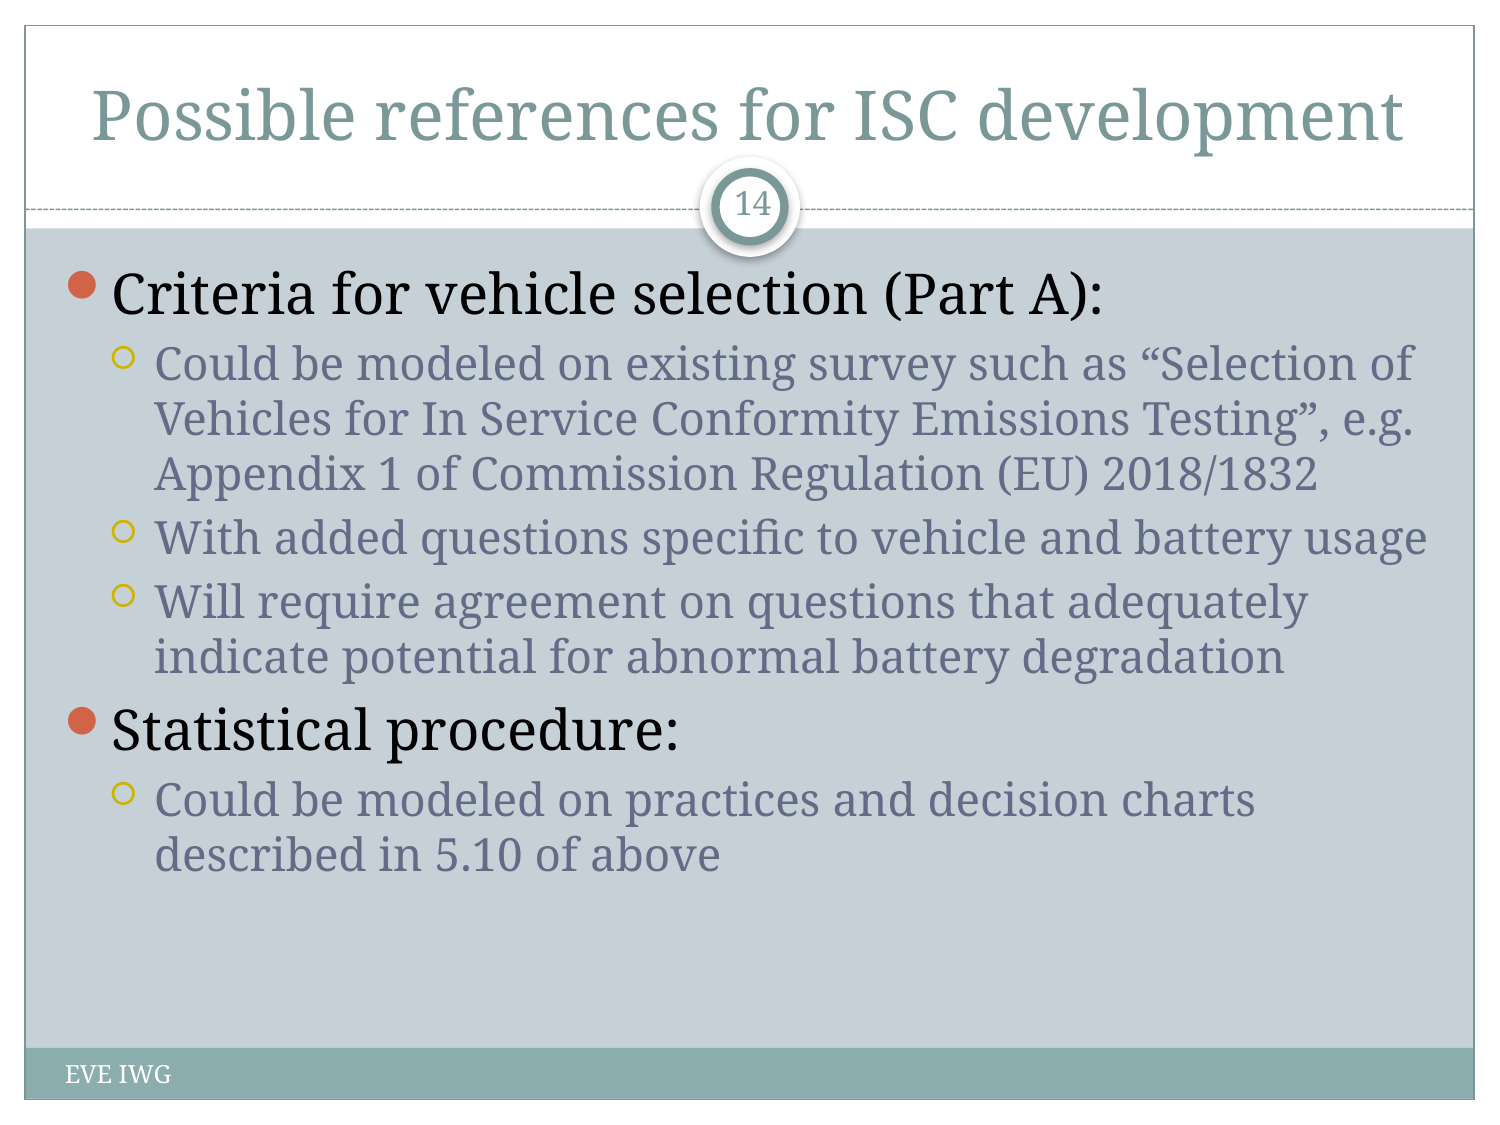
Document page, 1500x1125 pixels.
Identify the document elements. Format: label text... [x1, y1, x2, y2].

list Criteria for vehicle selection (Part A): Could be modeled on existing survey such as “Selection of Vehicles for In Service Conformity Emissions Testing”, e.g. Appendix 1 of Commission Regulation (EU) 2018/1832 With added questions specific to vehicle and battery usage Will require agreement on questions that adequately indicate potential for abnormal battery degradation Statistical procedure: Could be modeled on practices and decision charts described in 5.10 of above [49, 250, 1445, 1001]
slide_number 14 [715, 168, 791, 241]
title Possible references for ISC development [49, 37, 1450, 162]
footer EVE IWG [50, 1051, 638, 1112]
